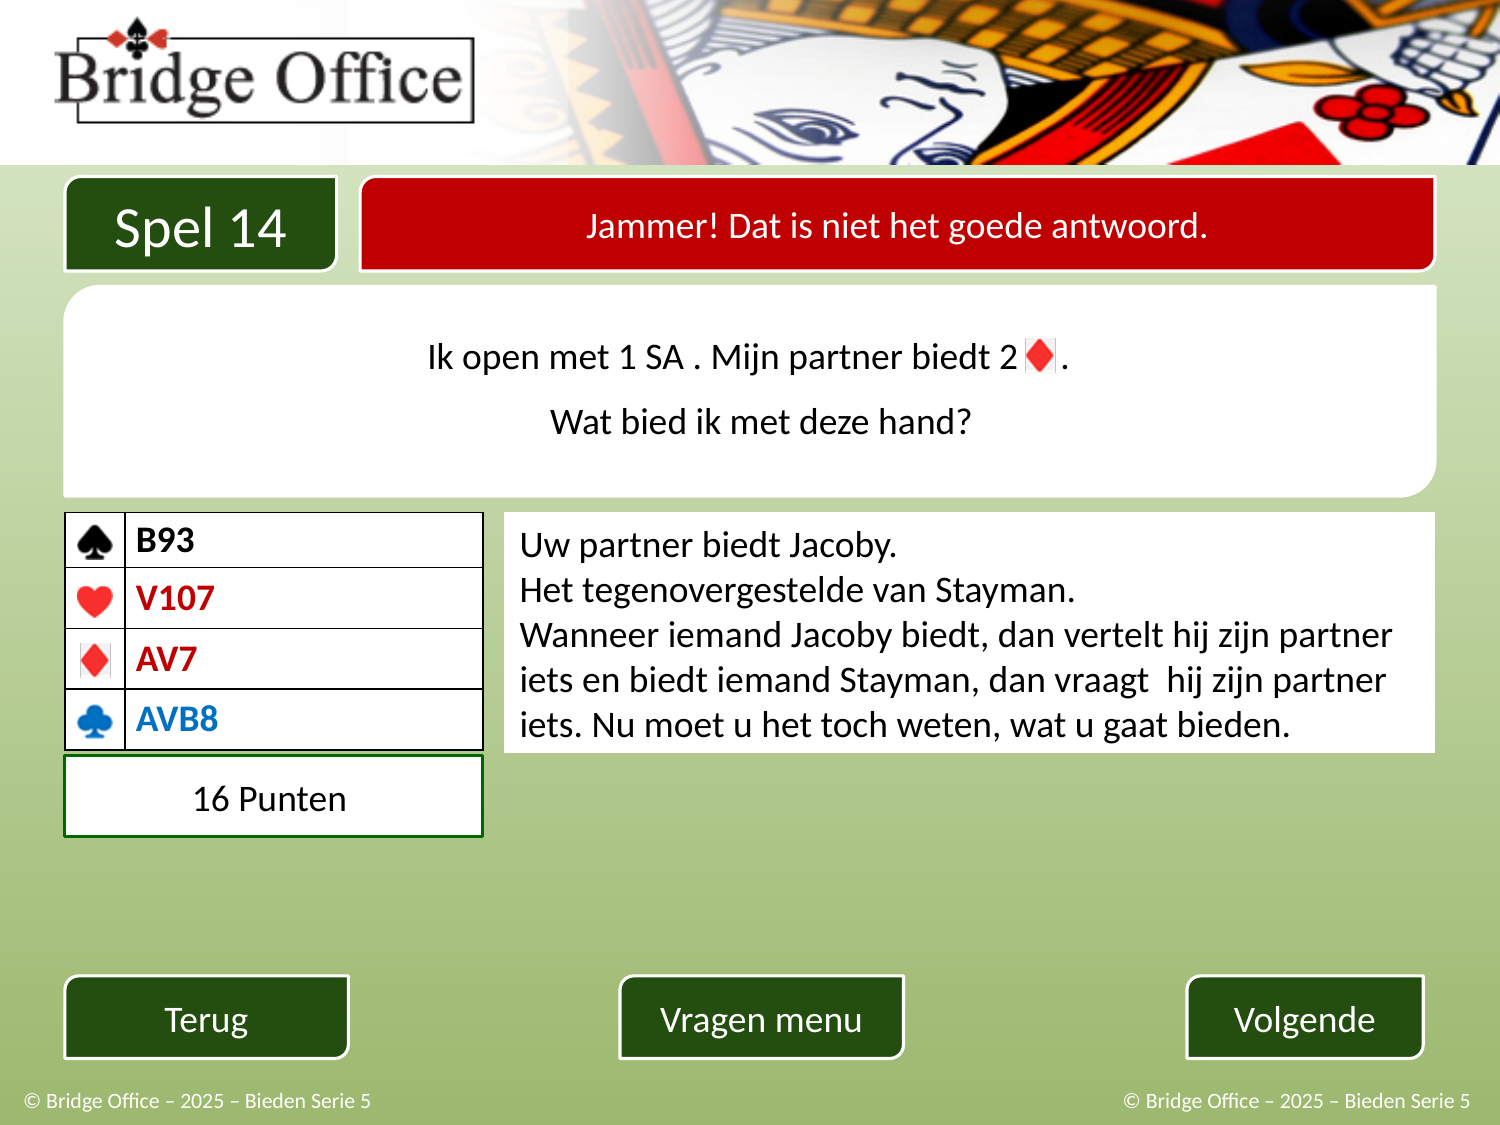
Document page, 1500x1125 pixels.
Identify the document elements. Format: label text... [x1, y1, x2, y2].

picture [77, 524, 114, 561]
picture [0, 0, 1500, 166]
table_header B93 [126, 513, 482, 567]
picture [77, 643, 114, 679]
text_box Terug [63, 974, 350, 1061]
picture [1022, 338, 1059, 374]
table_cell [66, 629, 124, 688]
text_box Spel 14 [63, 179, 339, 273]
picture [77, 585, 114, 618]
table_cell [66, 690, 124, 749]
text_box © Bridge Office – 2025 – Bieden Serie 5 [8, 1079, 393, 1121]
text_box Uw partner biedt Jacoby. Het tegenovergestelde van Stayman. Wanneer iemand Jacoby biedt, dan vertelt hij zijn partner iets en biedt iemand Stayman, dan vraagt hij zijn partner iets. Nu moet u het toch weten, wat u gaat bieden. [504, 512, 1435, 753]
table_cell V107 [126, 568, 482, 628]
text_box Wat bied ik met deze hand? [528, 389, 995, 450]
text_box Jammer! Dat is niet het goede antwoord. [358, 179, 1437, 273]
text_box © Bridge Office – 2025 – Bieden Serie 5 [1107, 1079, 1500, 1121]
table_cell [66, 568, 124, 628]
text_box Vragen menu [618, 974, 906, 1061]
table_cell AVB8 [126, 690, 482, 749]
text_box 16 Punten [63, 754, 484, 838]
picture [77, 703, 114, 740]
table_header [66, 513, 124, 567]
text_box [63, 284, 1437, 498]
text_box Volgende [1185, 974, 1425, 1061]
table_cell AV7 [126, 629, 482, 688]
text_box Ik open met 1 SA . Mijn partner biedt 2 . [394, 324, 1104, 385]
